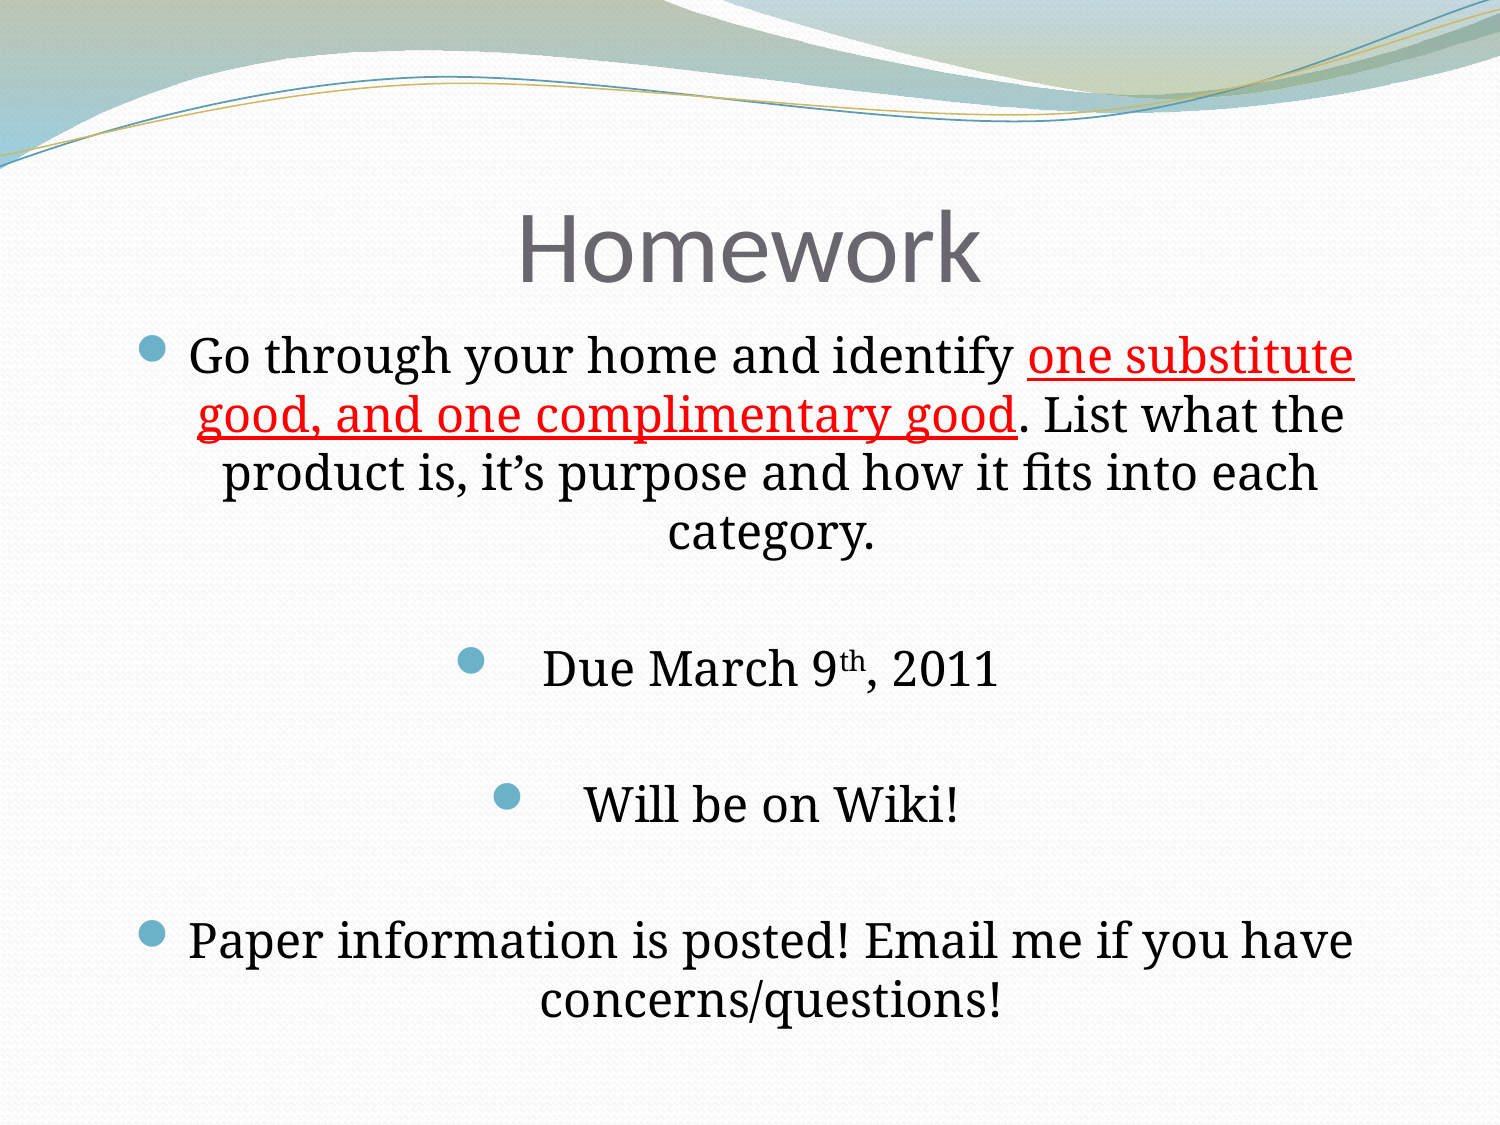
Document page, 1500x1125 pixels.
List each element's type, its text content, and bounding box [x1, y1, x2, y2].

list Go through your home and identify one substitute good, and one complimentary good. List what the product is, it’s purpose and how it fits into each category. Due March 9th, 2011 Will be on Wiki! Paper information is posted! Email me if you have concerns/questions! [75, 317, 1425, 1038]
title Homework [75, 115, 1425, 303]
